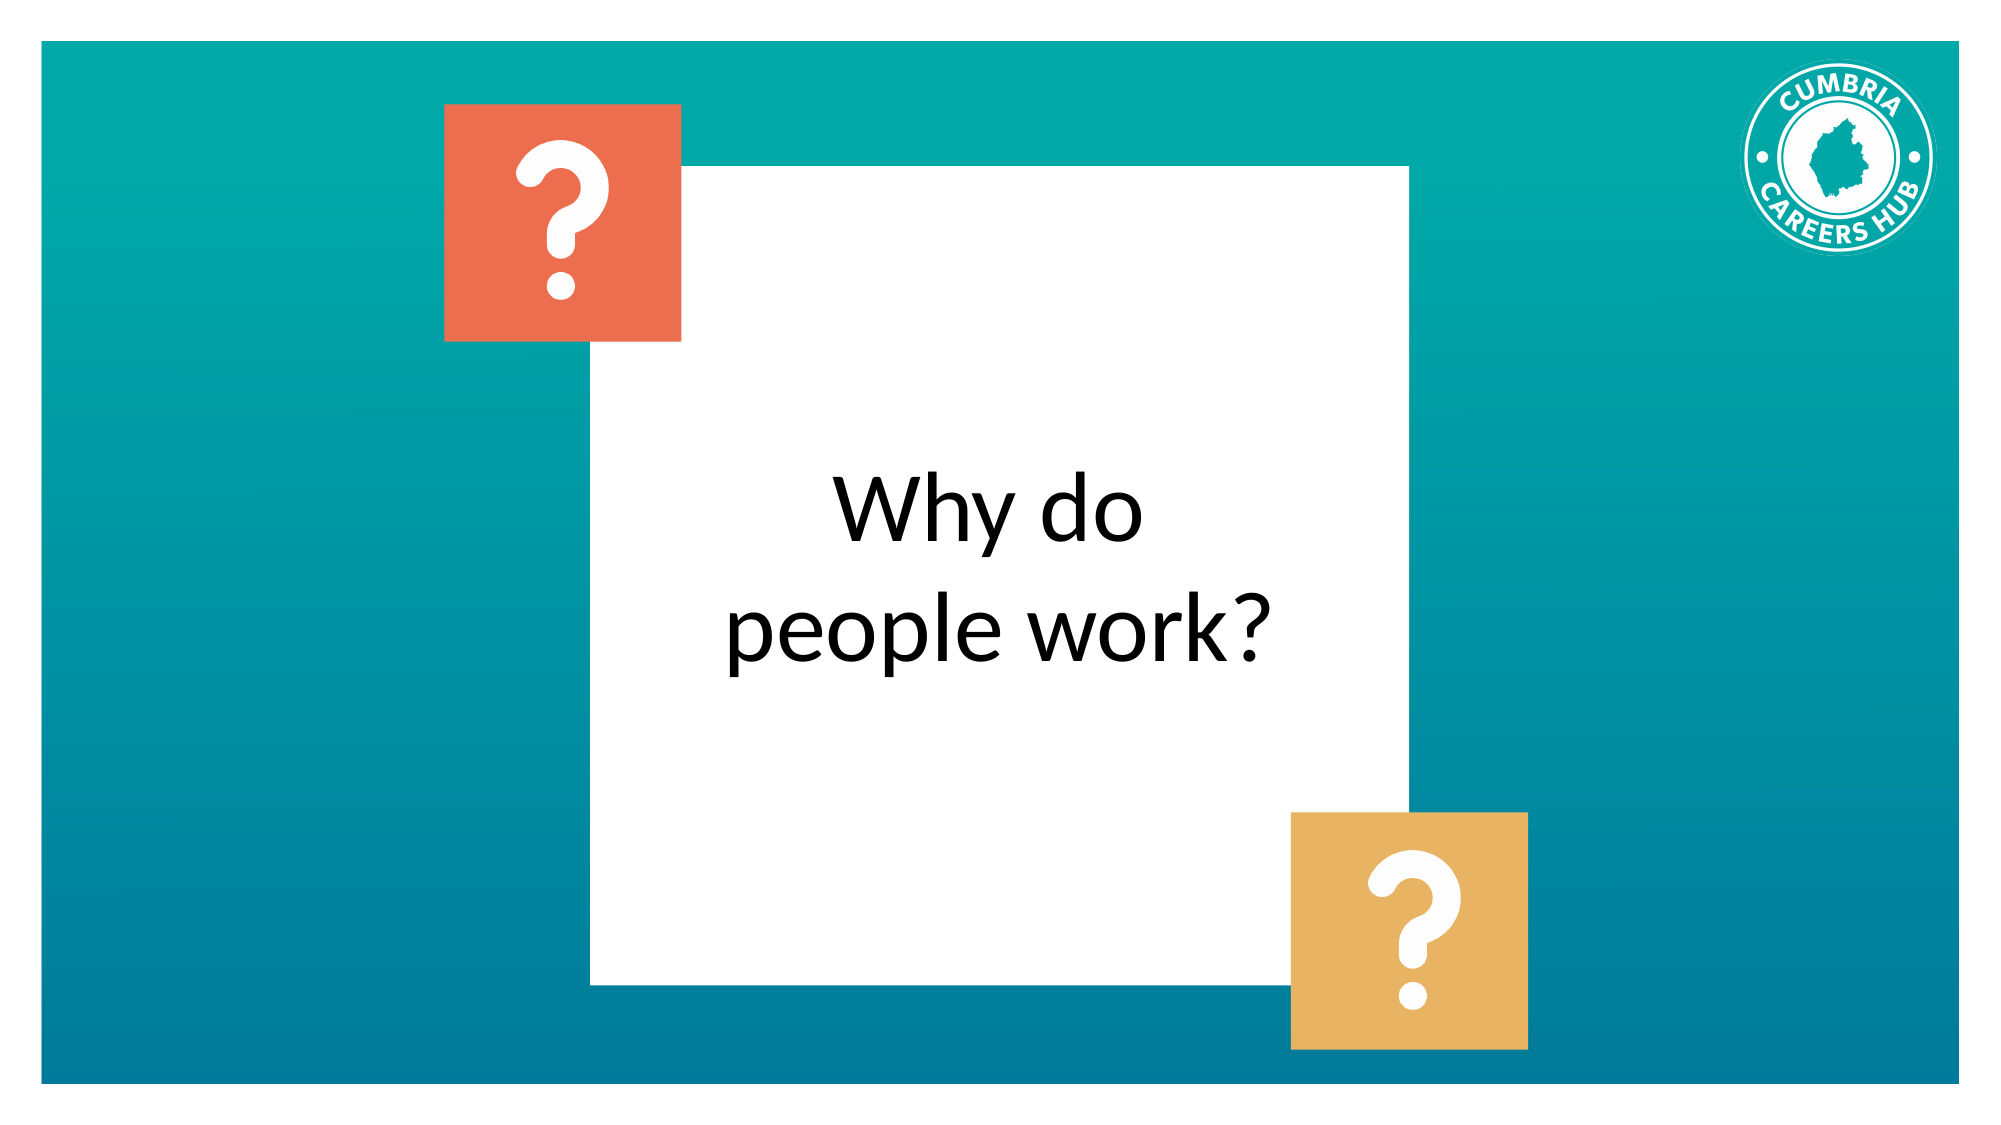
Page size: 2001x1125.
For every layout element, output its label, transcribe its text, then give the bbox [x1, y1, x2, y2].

text_box Why do people work? [668, 433, 1332, 689]
picture [0, 0, 2000, 1125]
